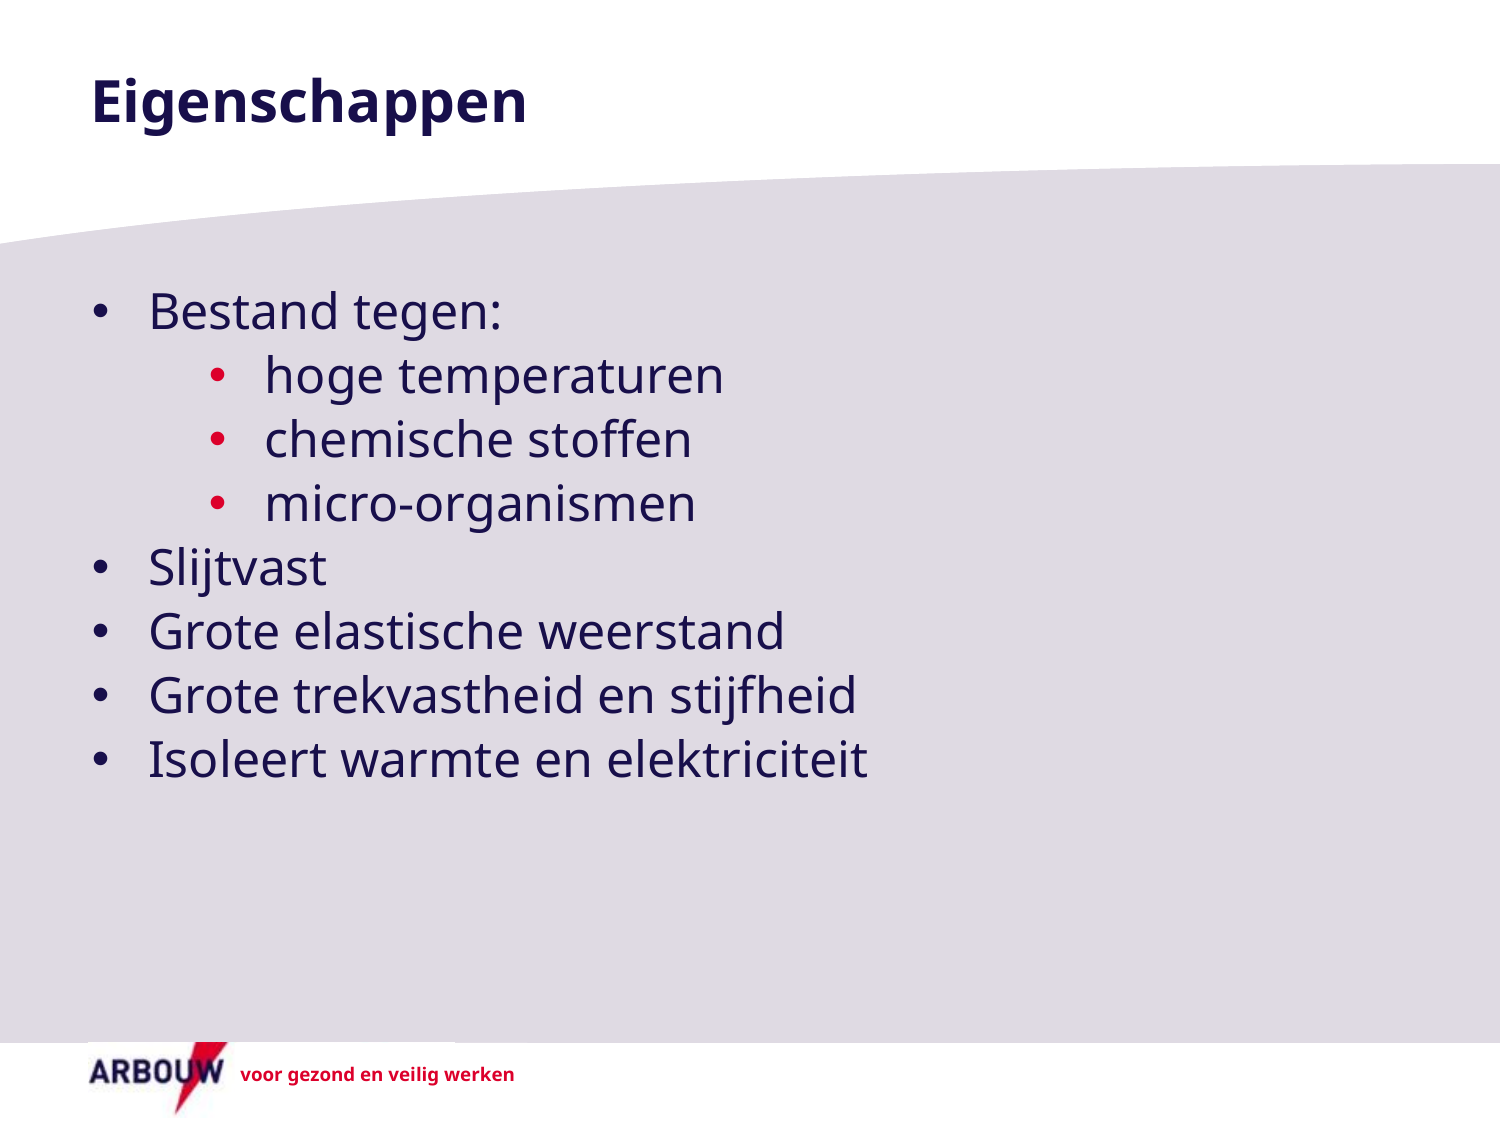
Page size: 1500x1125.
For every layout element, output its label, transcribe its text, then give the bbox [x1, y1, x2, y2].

title Eigenschappen [74, 11, 1430, 188]
picture [88, 1042, 234, 1118]
list Bestand tegen: hoge temperaturen chemische stoffen micro-organismen Slijtvast Grote elastische weerstand Grote trekvastheid en stijfheid Isoleert warmte en elektriciteit [76, 278, 1428, 1006]
